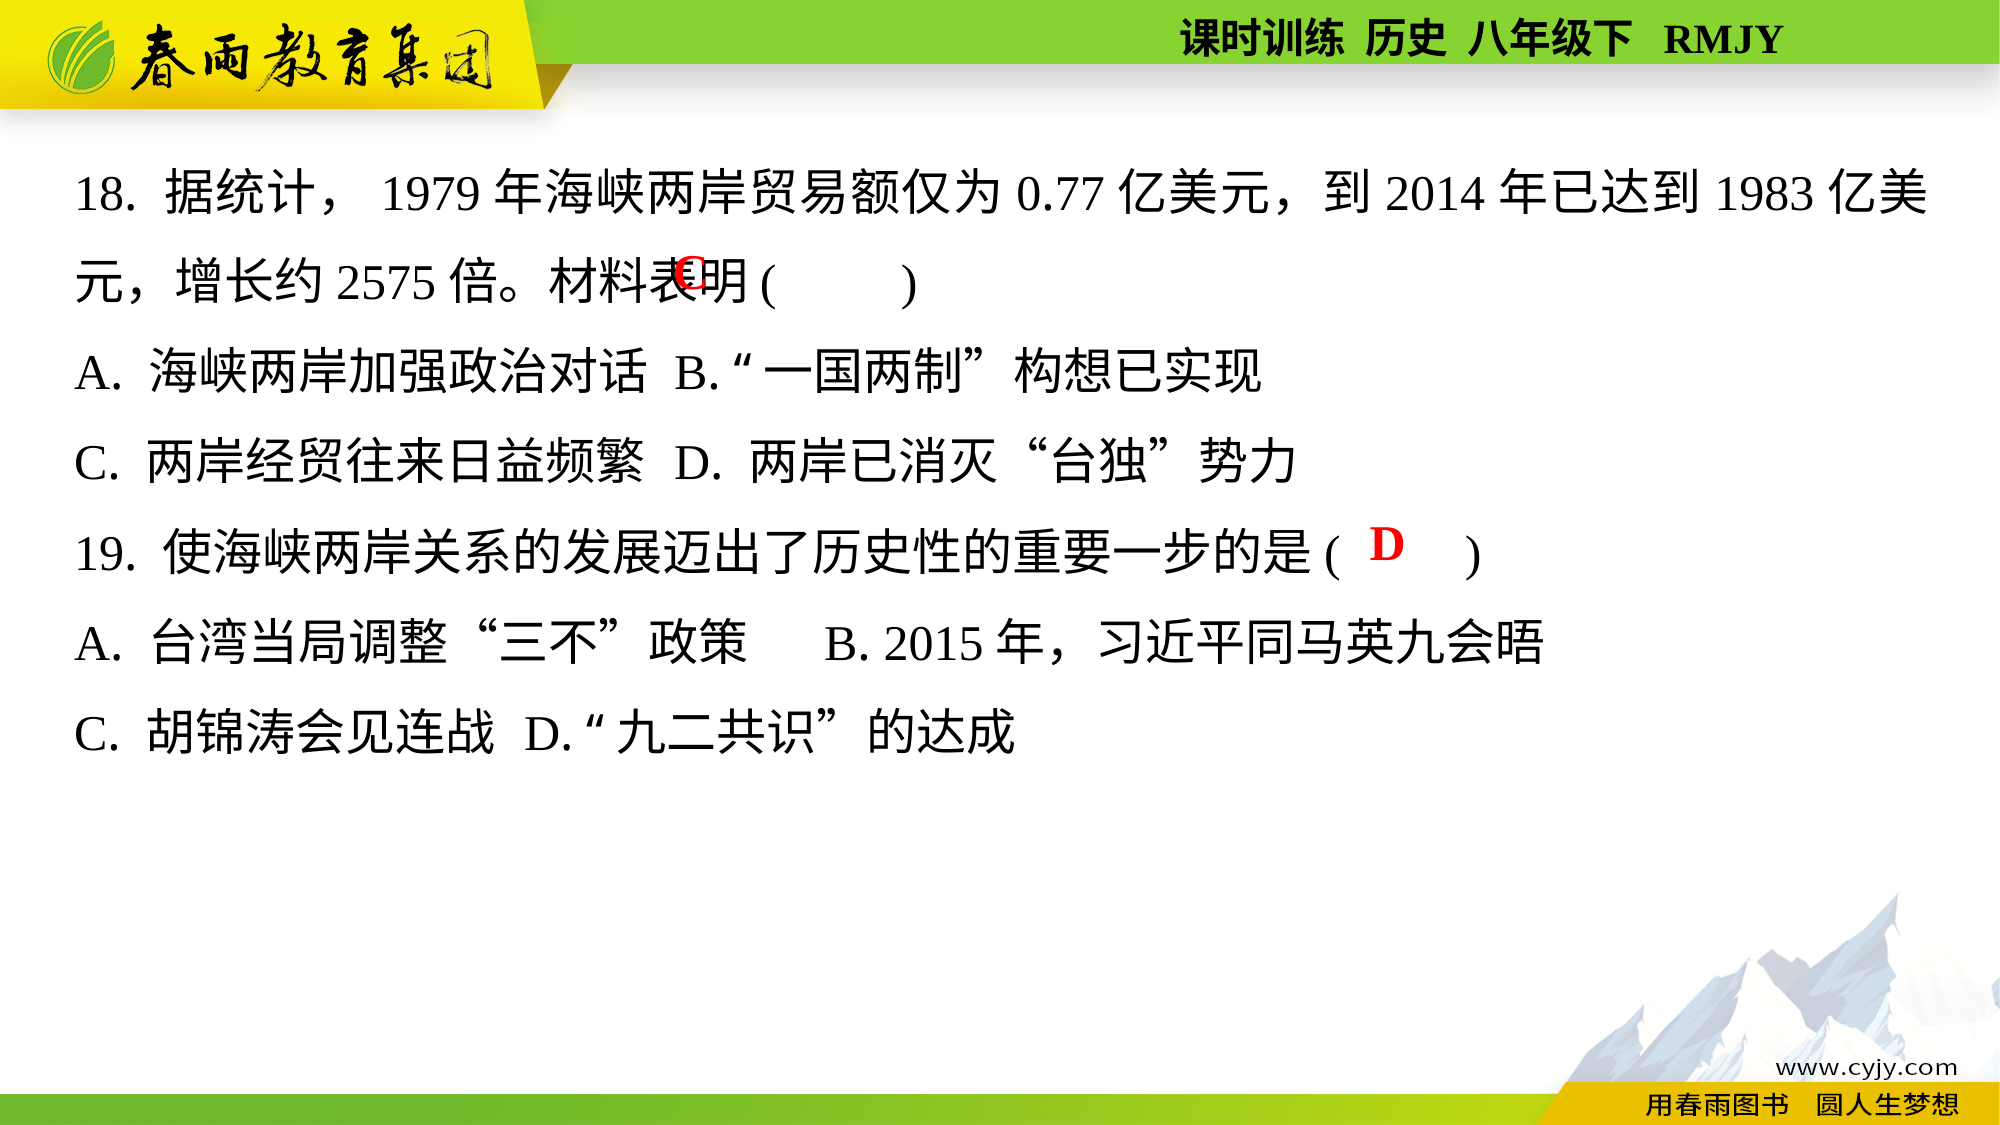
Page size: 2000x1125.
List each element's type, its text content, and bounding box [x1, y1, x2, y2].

text_box C [657, 231, 724, 307]
list 18. 据统计，1979年海峡两岸贸易额仅为0.77亿美元，到2014年已达到1983亿美元，增长约2575倍。材料表明( ) A. 海峡两岸加强政治对话 B. “一国两制”构想已实现 C. 两岸经贸往来日益频繁 D. 两岸已消灭“台独”势力 19. 使海峡两岸关系的发展迈出了历史性的重要一步的是( ) A. 台湾当局调整“三不”政策 B. 2015年，习近平同马英九会晤 C. 胡锦涛会见连战 D. “九二共识”的达成 [59, 122, 1944, 774]
picture [0, 0, 2000, 1125]
text_box D [1354, 503, 1421, 579]
